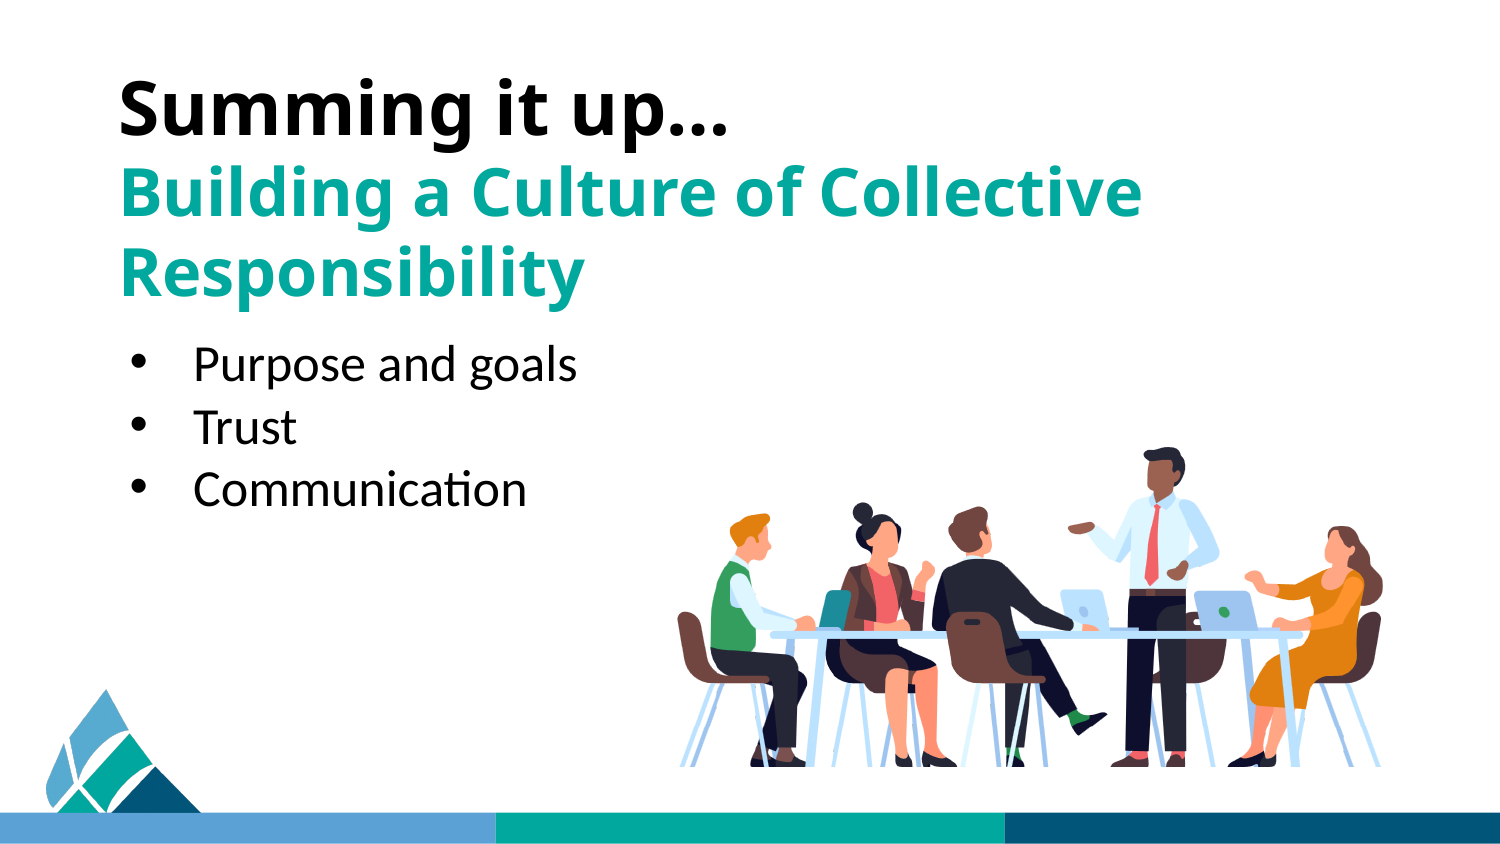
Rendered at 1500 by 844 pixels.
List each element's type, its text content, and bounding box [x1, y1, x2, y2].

list Purpose and goals Trust Communication [103, 196, 1397, 698]
picture [46, 689, 201, 813]
picture [677, 447, 1383, 767]
title Summing it up… Building a Culture of Collective Responsibility [103, 44, 1397, 180]
